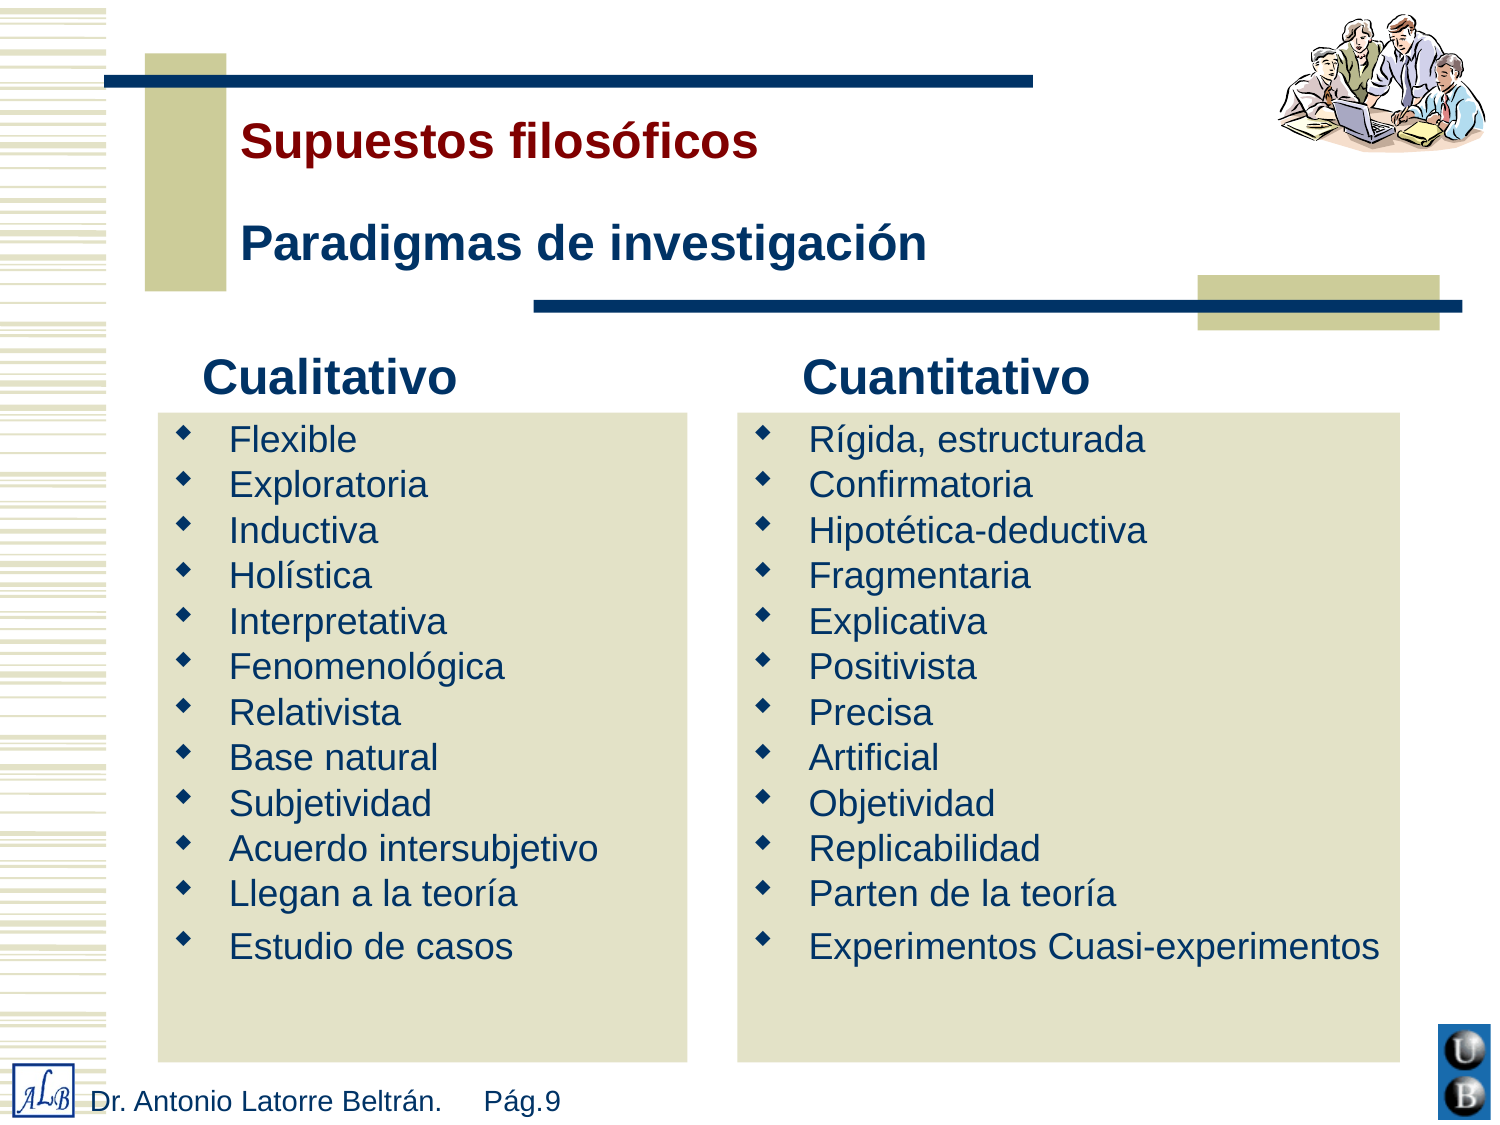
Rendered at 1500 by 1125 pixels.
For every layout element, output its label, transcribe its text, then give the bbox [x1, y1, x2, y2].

text_box Rígida, estructurada Confirmatoria Hipotética‑deductiva Fragmentaria Explicativa Positivista Precisa Artificial Objetividad Replicabilidad Parten de la teoría Experimentos Cuasi‑experimentos [737, 412, 1400, 1063]
picture [1438, 1024, 1491, 1120]
title Supuestos filosóficos Paradigmas de investigación [224, 99, 1436, 288]
picture [12, 1063, 75, 1118]
text_box Cualitativo [187, 337, 625, 413]
text_box Flexible Exploratoria Inductiva Holística Interpretativa Fenomenológica Relativista Base natural Subjetividad Acuerdo intersubjetivo Llegan a la teoría Estudio de casos [157, 412, 688, 1063]
picture [1274, 12, 1488, 155]
text_box Cuantitativo [787, 337, 1225, 413]
